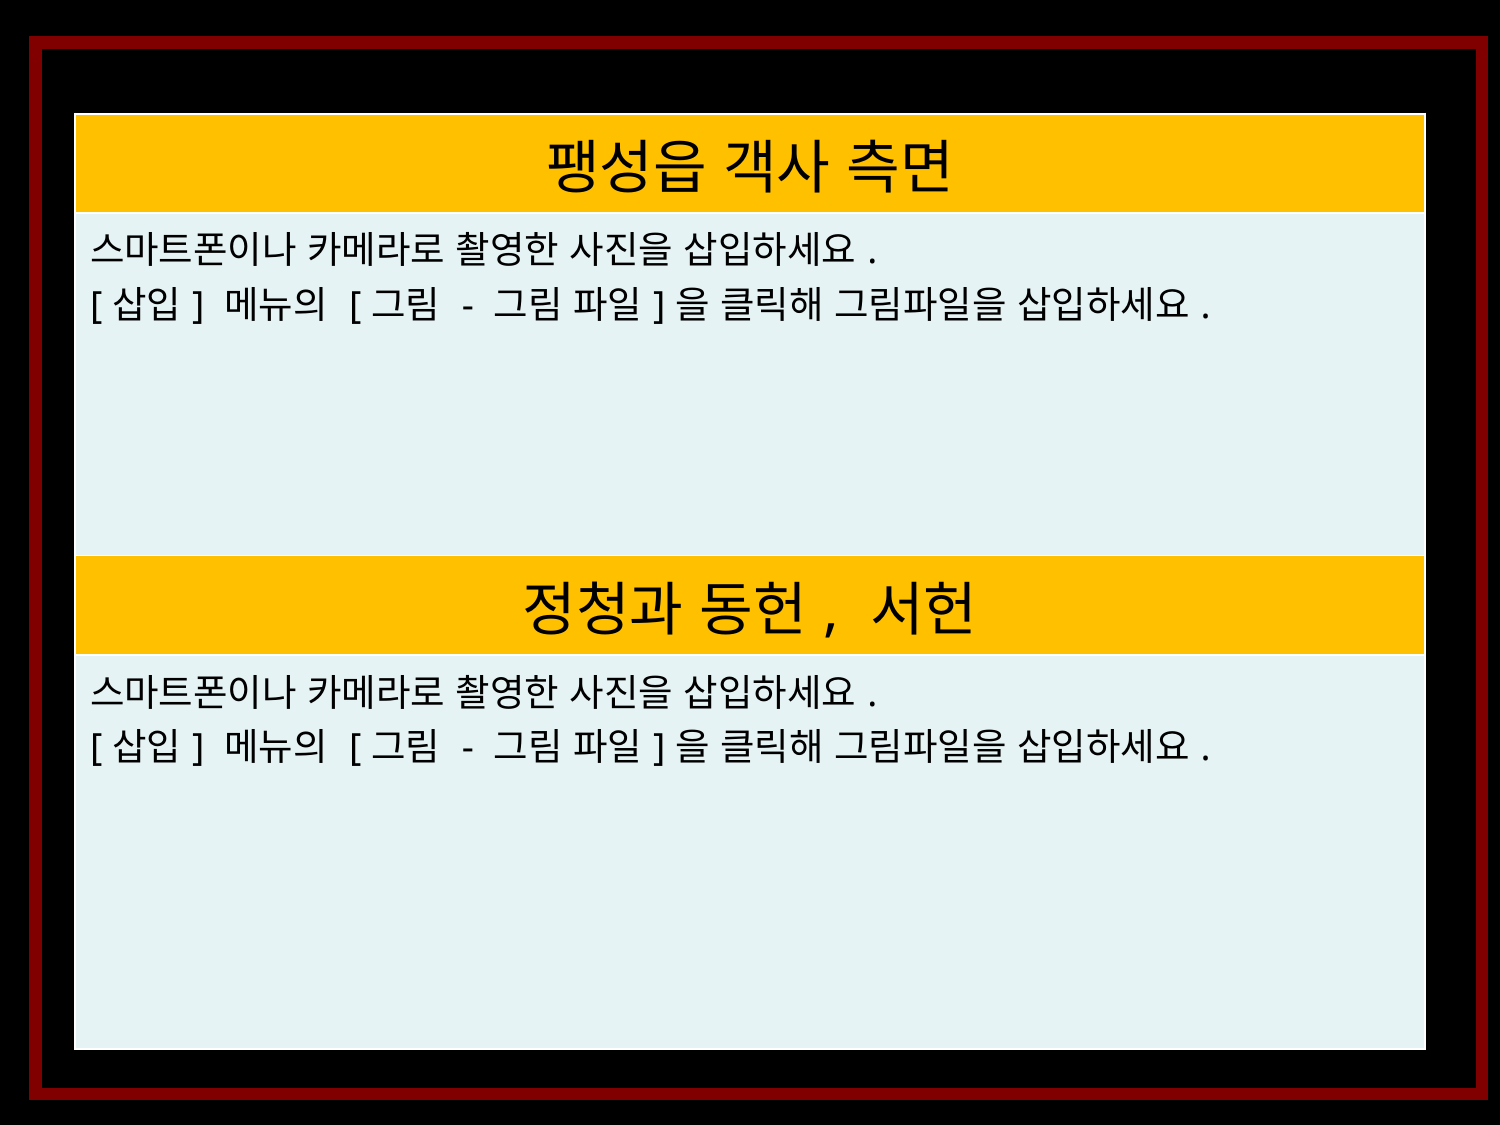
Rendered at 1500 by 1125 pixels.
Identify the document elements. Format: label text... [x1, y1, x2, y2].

table_header 팽성읍 객사 측면 [76, 115, 1424, 212]
table_cell 정청과 동헌, 서헌 [76, 556, 1424, 654]
table_cell 스마트폰이나 카메라로 촬영한 사진을 삽입하세요. [삽입] 메뉴의 [그림 - 그림 파일]을 클릭해 그림파일을 삽입하세요. [76, 656, 1424, 1048]
table_cell 스마트폰이나 카메라로 촬영한 사진을 삽입하세요. [삽입] 메뉴의 [그림 - 그림 파일]을 클릭해 그림파일을 삽입하세요. [76, 214, 1424, 555]
